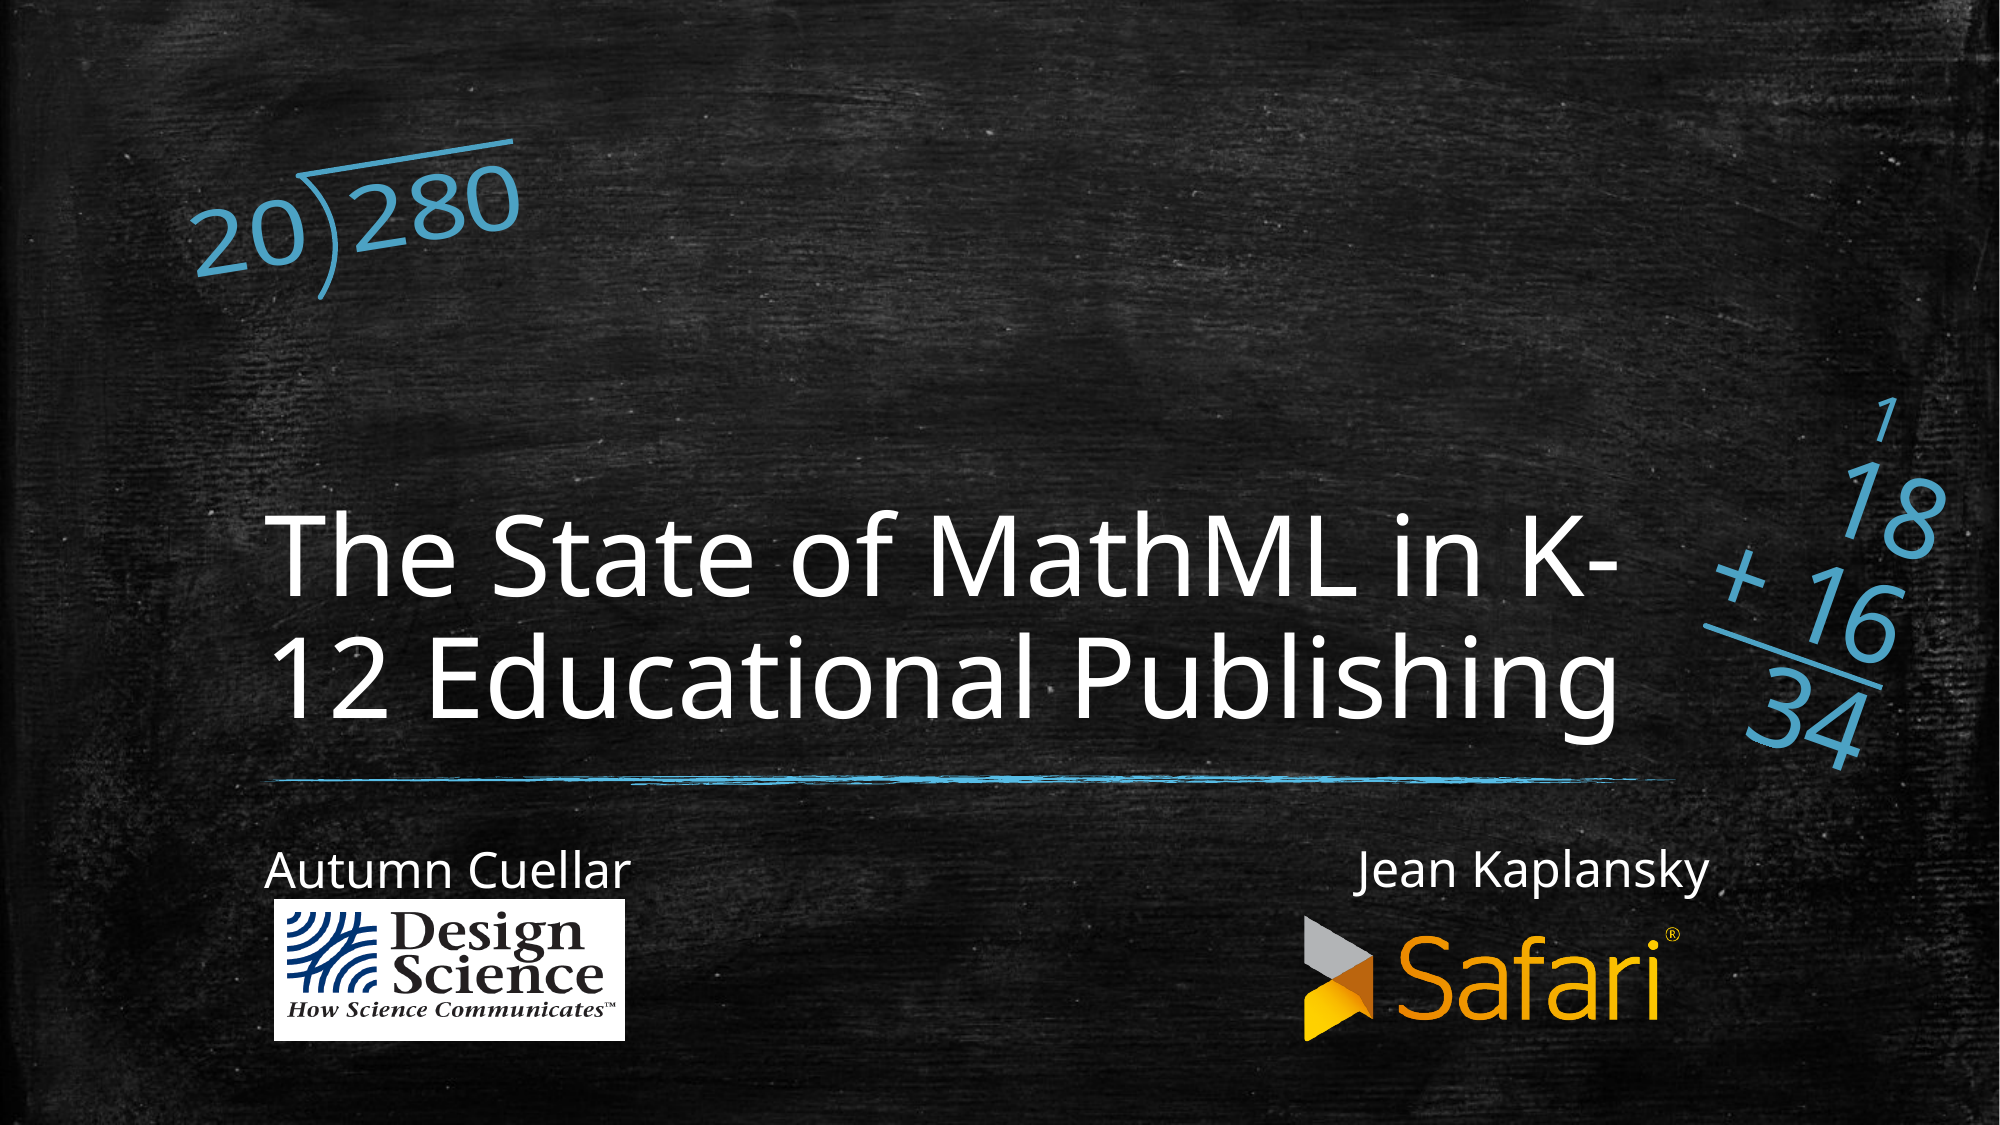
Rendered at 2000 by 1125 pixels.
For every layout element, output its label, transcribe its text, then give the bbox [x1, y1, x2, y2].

picture [1256, 868, 1707, 1092]
picture [274, 899, 625, 1041]
picture [88, 133, 526, 341]
subtitle Autumn Cuellar [249, 837, 1256, 1013]
title The State of MathML in K-12 Educational Publishing [249, 312, 1750, 750]
picture [1719, 374, 1920, 753]
text_box Jean Kaplansky [1137, 837, 1725, 961]
